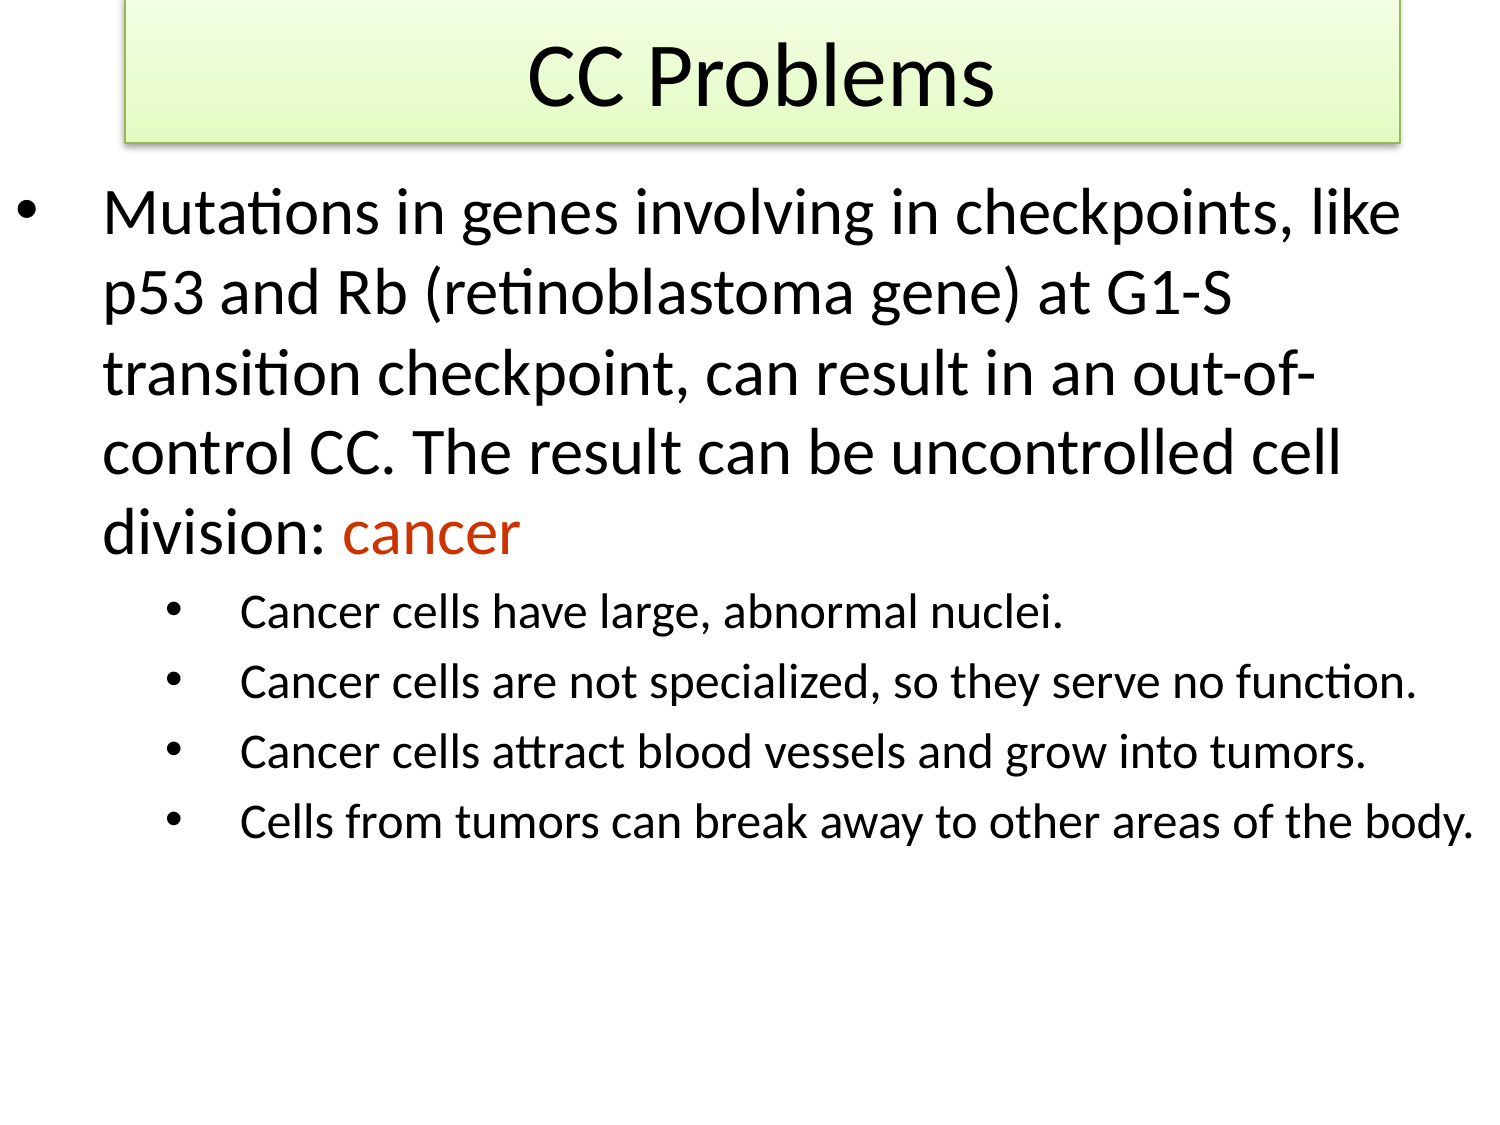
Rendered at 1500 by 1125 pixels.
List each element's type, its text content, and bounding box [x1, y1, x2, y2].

title CC Problems [124, 0, 1401, 144]
list Mutations in genes involving in checkpoints, like p53 and Rb (retinoblastoma gene) at G1-S transition checkpoint, can result in an out-of-control CC. The result can be uncontrolled cell division: cancer Cancer cells have large, abnormal nuclei. Cancer cells are not specialized, so they serve no function. Cancer cells attract blood vessels and grow into tumors. Cells from tumors can break away to other areas of the body. [0, 160, 1500, 1038]
